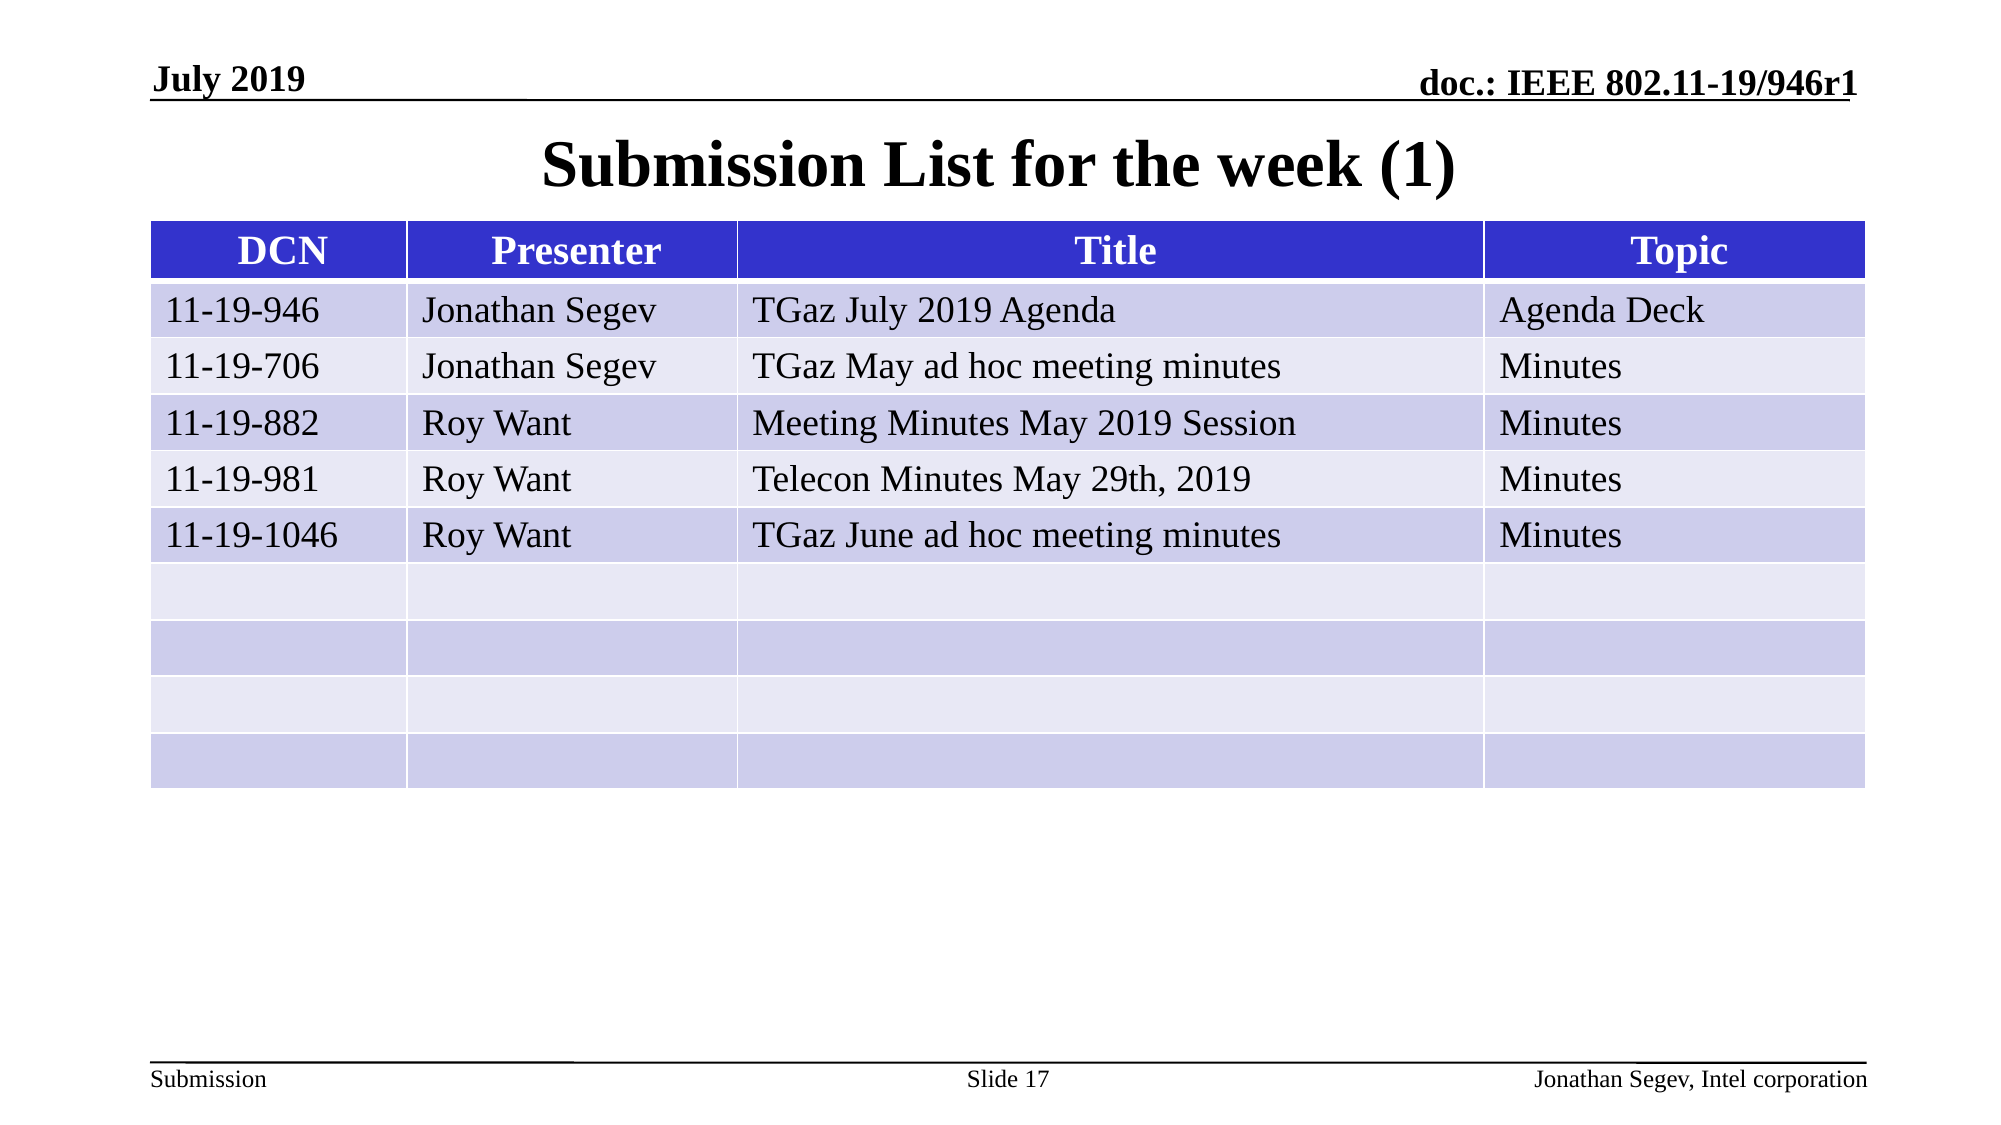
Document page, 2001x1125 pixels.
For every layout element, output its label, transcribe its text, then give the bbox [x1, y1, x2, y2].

table_cell [151, 621, 406, 675]
table_cell Minutes [1485, 395, 1865, 450]
table_cell TGaz June ad hoc meeting minutes [738, 508, 1483, 562]
table_cell [408, 734, 737, 788]
table_cell 11-19-981 [151, 451, 406, 506]
table_cell [738, 734, 1483, 788]
table_header Title [738, 221, 1483, 278]
table_header Presenter [408, 221, 737, 278]
table_cell [1485, 621, 1865, 675]
table_cell Roy Want [408, 395, 737, 450]
table_cell Roy Want [408, 508, 737, 562]
table_cell [408, 621, 737, 675]
table_cell [408, 677, 737, 732]
table_cell 11-19-882 [151, 395, 406, 450]
table_cell Telecon Minutes May 29th, 2019 [738, 451, 1483, 506]
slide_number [152, 54, 563, 100]
table_cell [738, 677, 1483, 732]
table_cell [151, 564, 406, 619]
table_header Topic [1485, 221, 1865, 278]
footer Jonathan Segev, Intel corporation [1171, 1061, 1869, 1093]
table_cell Jonathan Segev [408, 284, 737, 337]
table_cell Meeting Minutes May 2019 Session [738, 395, 1483, 450]
table_cell [151, 734, 406, 788]
table_cell [408, 564, 737, 619]
table_cell Roy Want [408, 451, 737, 506]
table_cell 11-19-1046 [151, 508, 406, 562]
table_cell Minutes [1485, 508, 1865, 562]
table_cell [1485, 734, 1865, 788]
table_cell Agenda Deck [1485, 284, 1865, 337]
table_cell TGaz May ad hoc meeting minutes [738, 338, 1483, 393]
table_cell 11-19-946 [151, 284, 406, 337]
table_cell [1485, 564, 1865, 619]
table_header DCN [151, 221, 406, 278]
table_cell [1485, 677, 1865, 732]
table_cell [738, 621, 1483, 675]
table_cell Minutes [1485, 338, 1865, 393]
table_cell [151, 677, 406, 732]
table_cell 11-19-706 [151, 338, 406, 393]
slide_number Slide 17 [950, 1061, 1067, 1123]
table_cell TGaz July 2019 Agenda [738, 284, 1483, 337]
table_cell [738, 564, 1483, 619]
table_cell Minutes [1485, 451, 1865, 506]
table_cell Jonathan Segev [408, 338, 737, 393]
title Submission List for the week (1) [149, 112, 1850, 209]
